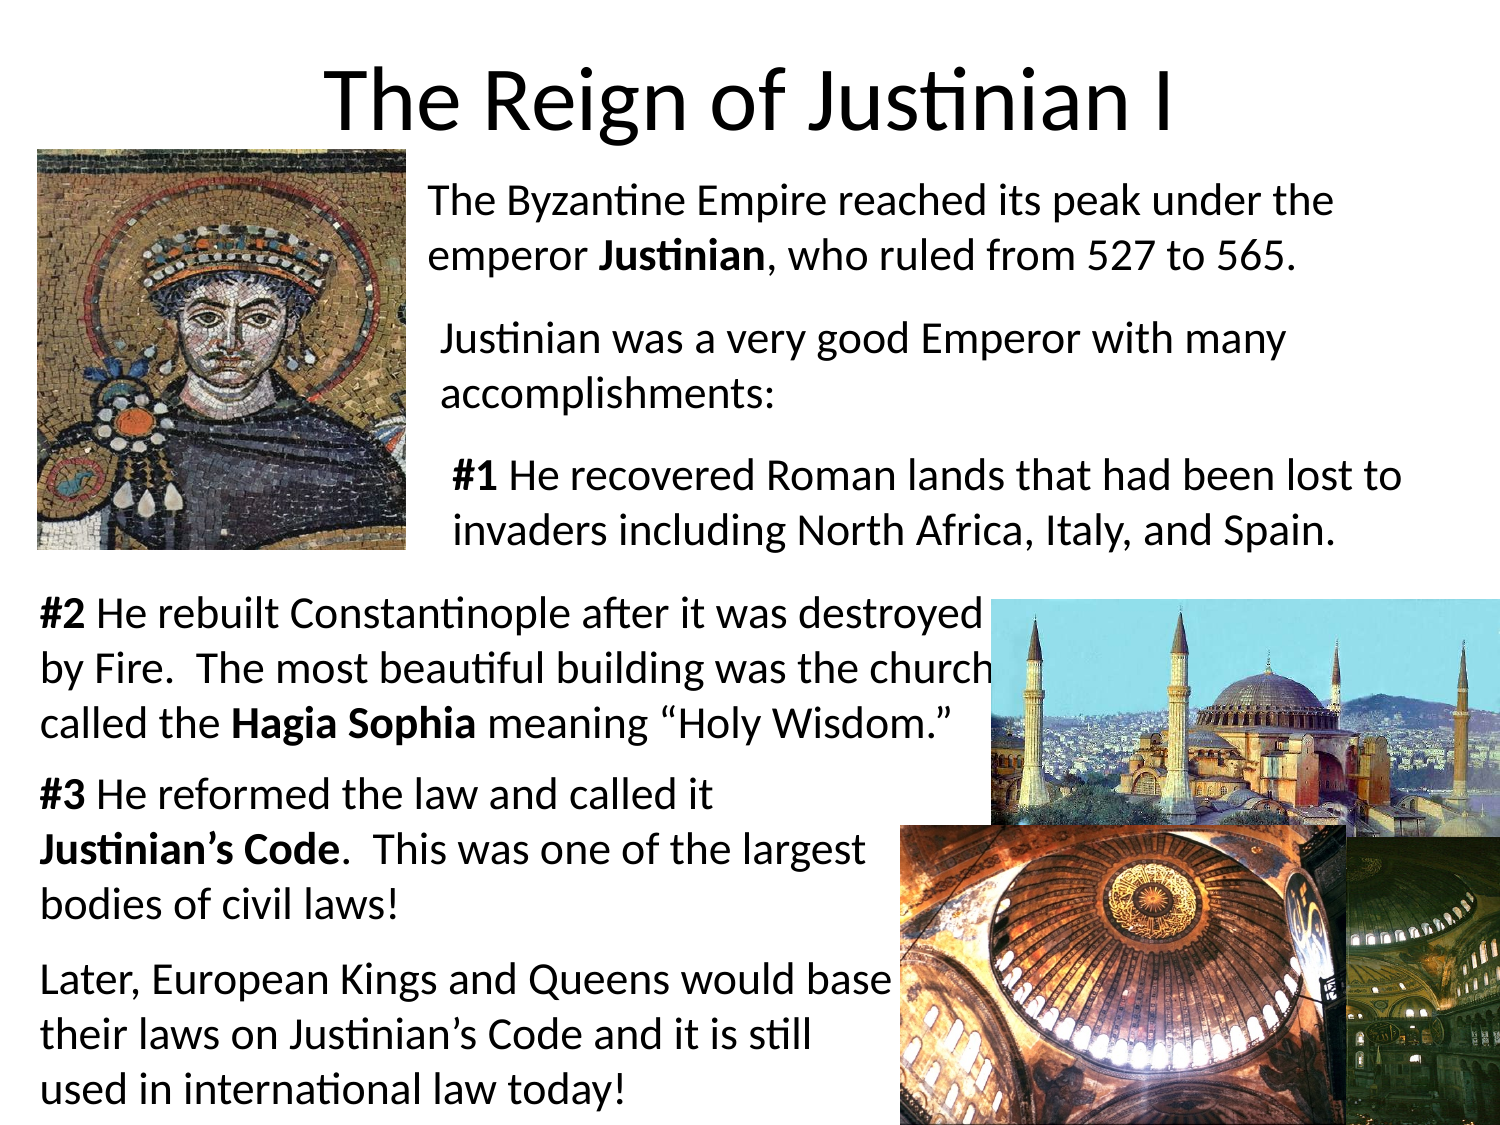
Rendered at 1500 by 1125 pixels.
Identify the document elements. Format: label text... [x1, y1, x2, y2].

text_box #3 He reformed the law and called it Justinian’s Code. This was one of the largest bodies of civil laws! Later, European Kings and Queens would base their laws on Justinian’s Code and it is still used in international law today! [24, 756, 925, 1121]
picture [37, 149, 407, 551]
text_box Justinian was a very good Emperor with many accomplishments: [425, 299, 1450, 425]
text_box The Byzantine Empire reached its peak under the emperor Justinian, who ruled from 527 to 565. [412, 162, 1450, 288]
title The Reign of Justinian I [75, 0, 1425, 188]
picture [899, 599, 1500, 1125]
text_box #2 He rebuilt Constantinople after it was destroyed by Fire. The most beautiful building was the church called the Hagia Sophia meaning “Holy Wisdom.” [24, 575, 1050, 755]
text_box #1 He recovered Roman lands that had been lost to invaders including North Africa, Italy, and Spain. [437, 437, 1463, 563]
